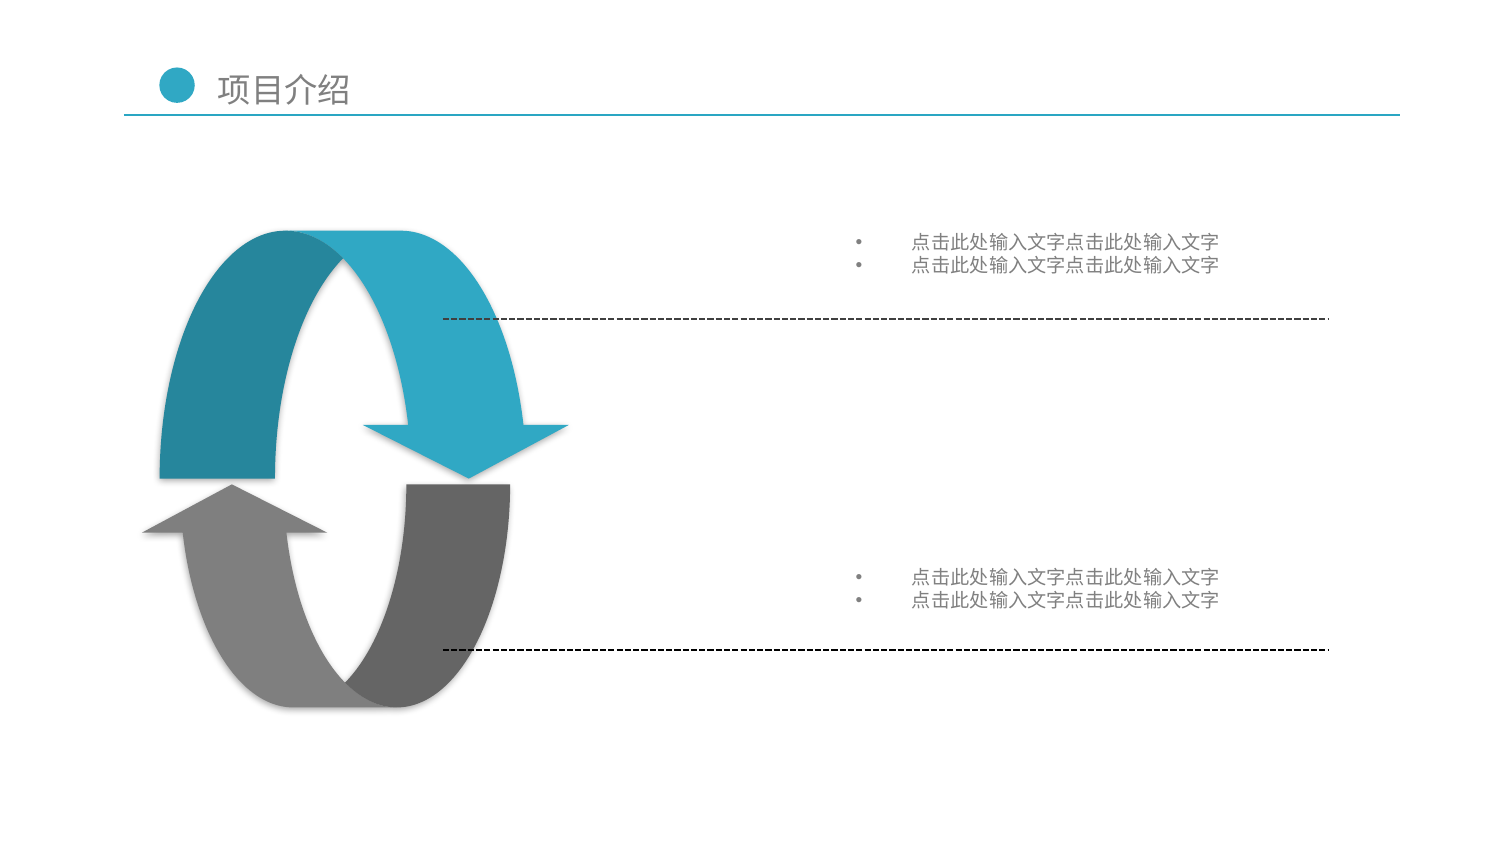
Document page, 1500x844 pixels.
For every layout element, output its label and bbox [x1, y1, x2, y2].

text_box [442, 557, 1330, 650]
text_box [442, 222, 1330, 320]
text_box [158, 229, 570, 480]
text_box [141, 483, 511, 709]
